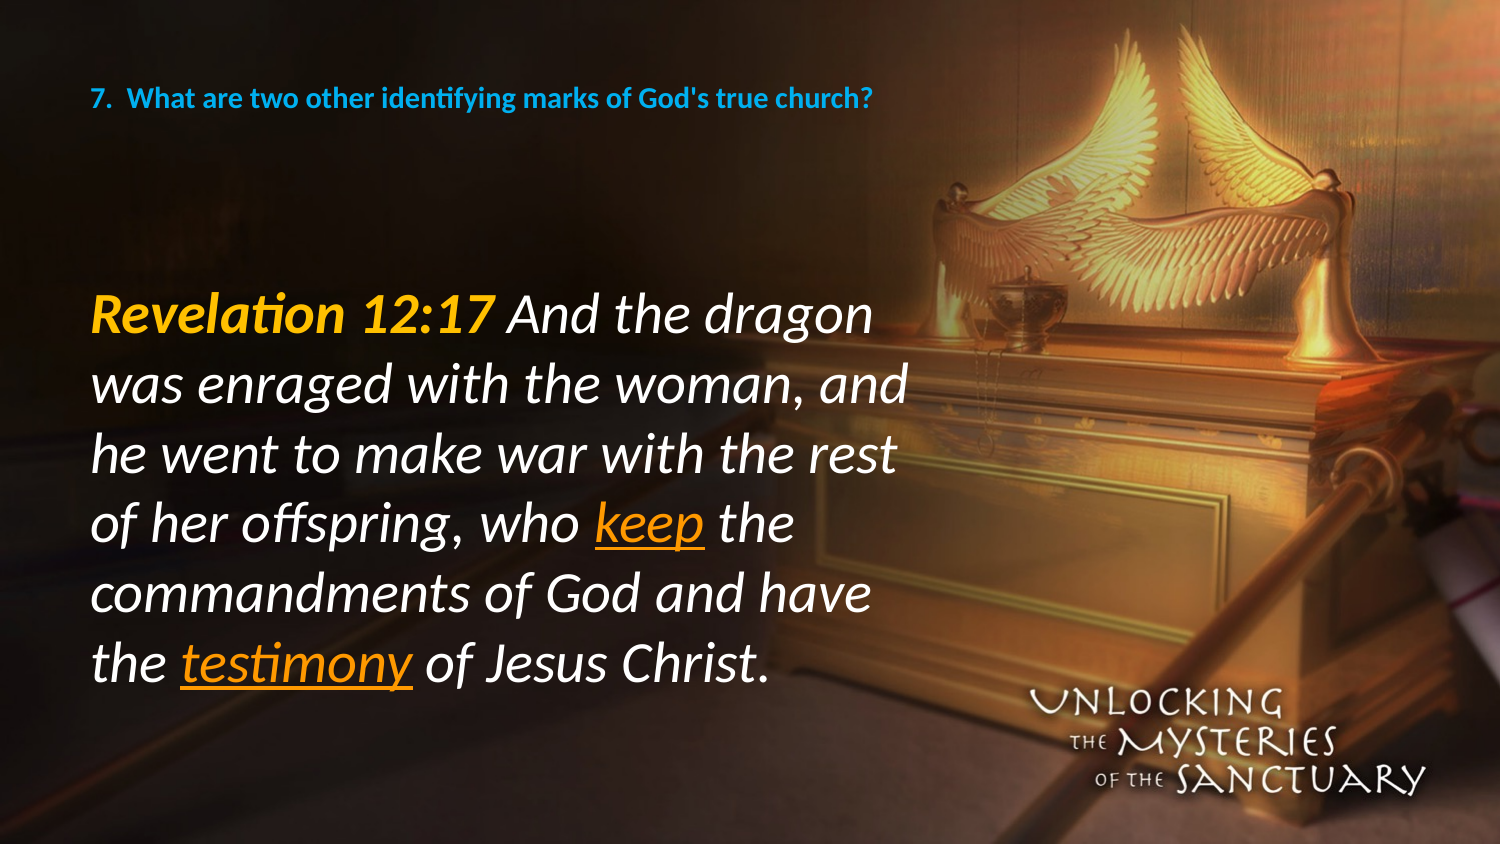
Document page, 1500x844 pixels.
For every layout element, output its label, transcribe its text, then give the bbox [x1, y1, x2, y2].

picture [0, 0, 1500, 844]
list Revelation 12:17 And the dragon was enraged with the woman, and he went to make war with the rest of her offspring, who keep the commandments of God and have the testimony of Jesus Christ. [75, 267, 963, 754]
title 7. What are two other identifying marks of God's true church? [75, 33, 1425, 175]
